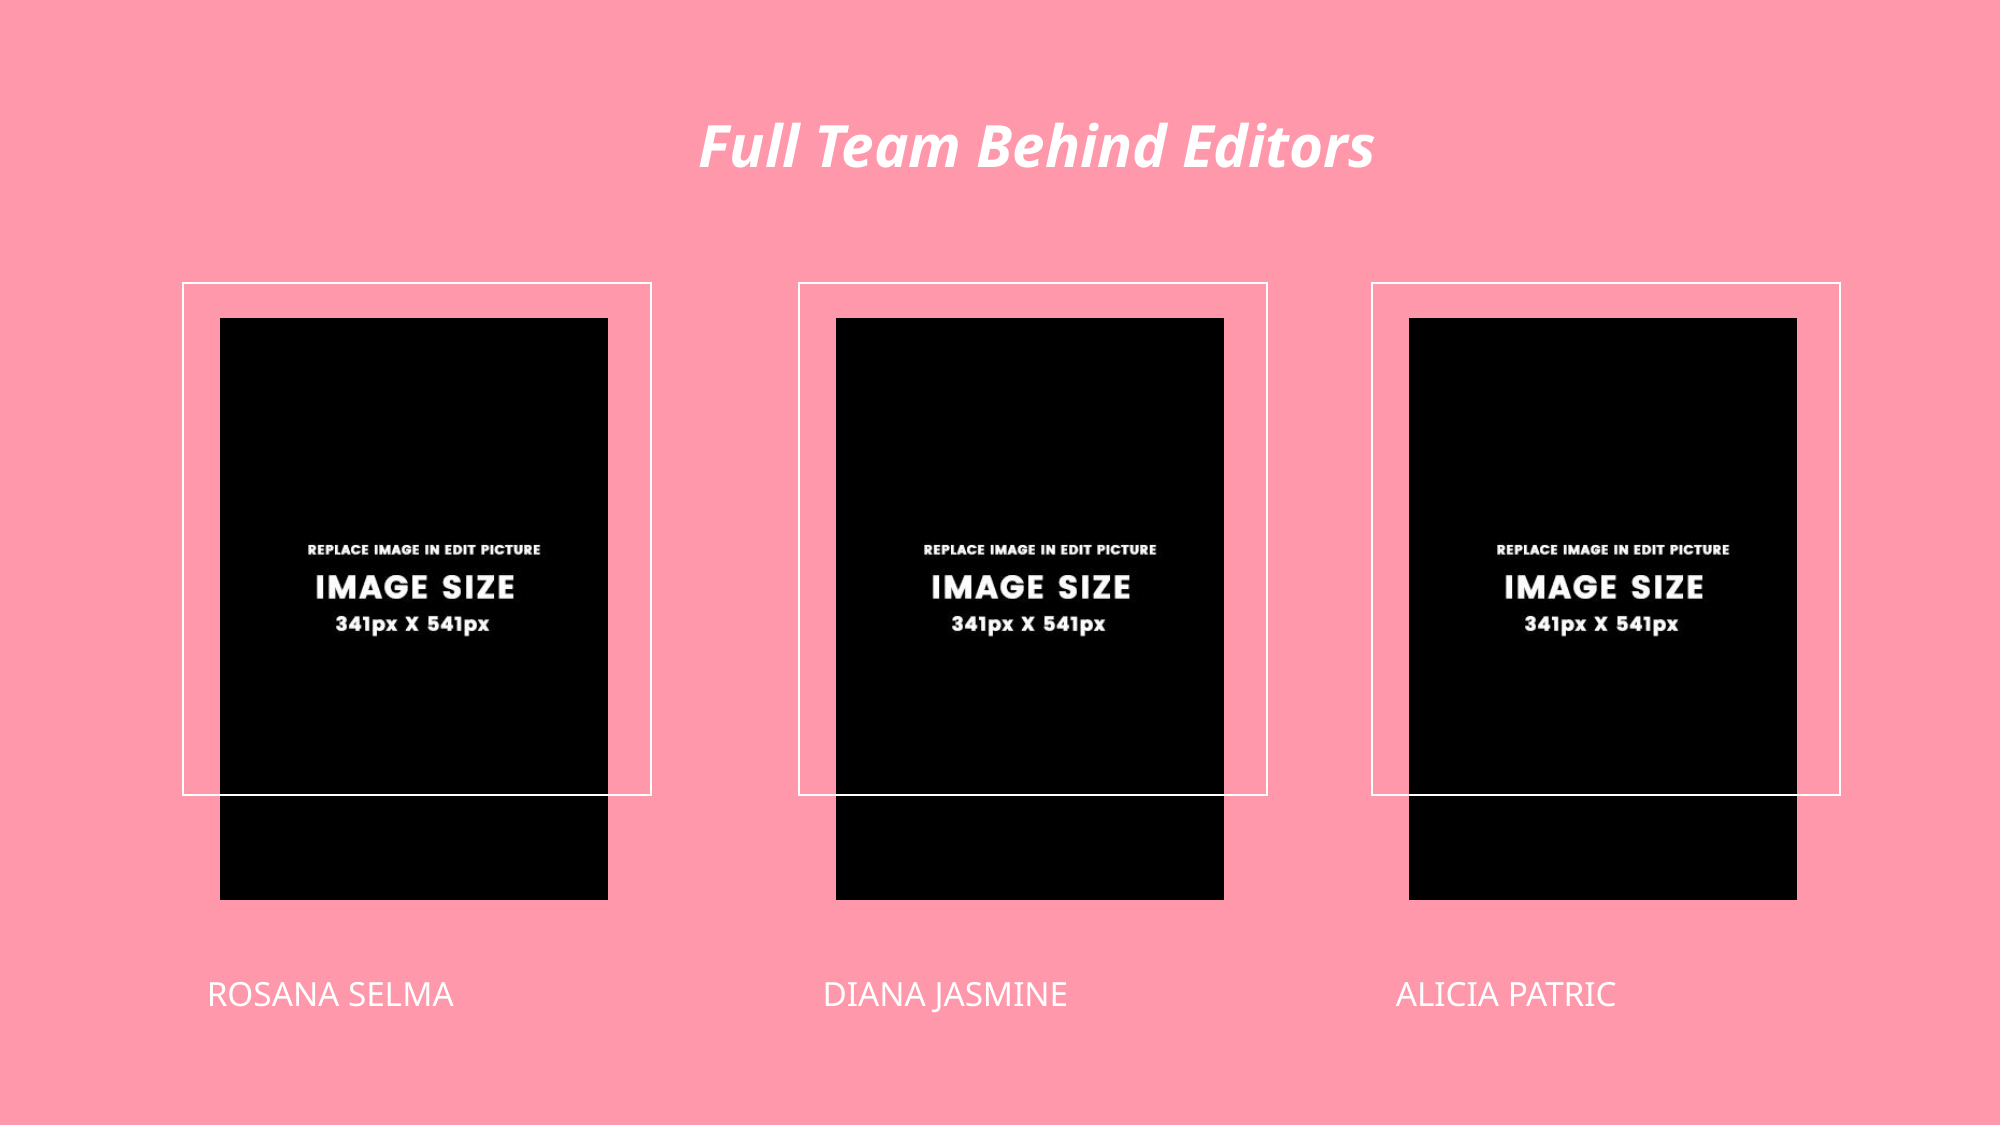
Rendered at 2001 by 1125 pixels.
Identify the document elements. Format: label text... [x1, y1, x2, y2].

text_box ALICIA PATRIC [1380, 965, 1824, 1022]
picture [835, 318, 1225, 900]
text_box DIANA JASMINE [807, 965, 1279, 1022]
text_box [799, 282, 1267, 795]
text_box [183, 282, 651, 795]
text_box [1372, 282, 1840, 795]
text_box Full Team Behind Editors [679, 101, 1396, 188]
text_box ROSANA SELMA [191, 965, 651, 1022]
picture [219, 318, 609, 900]
picture [1408, 318, 1798, 900]
